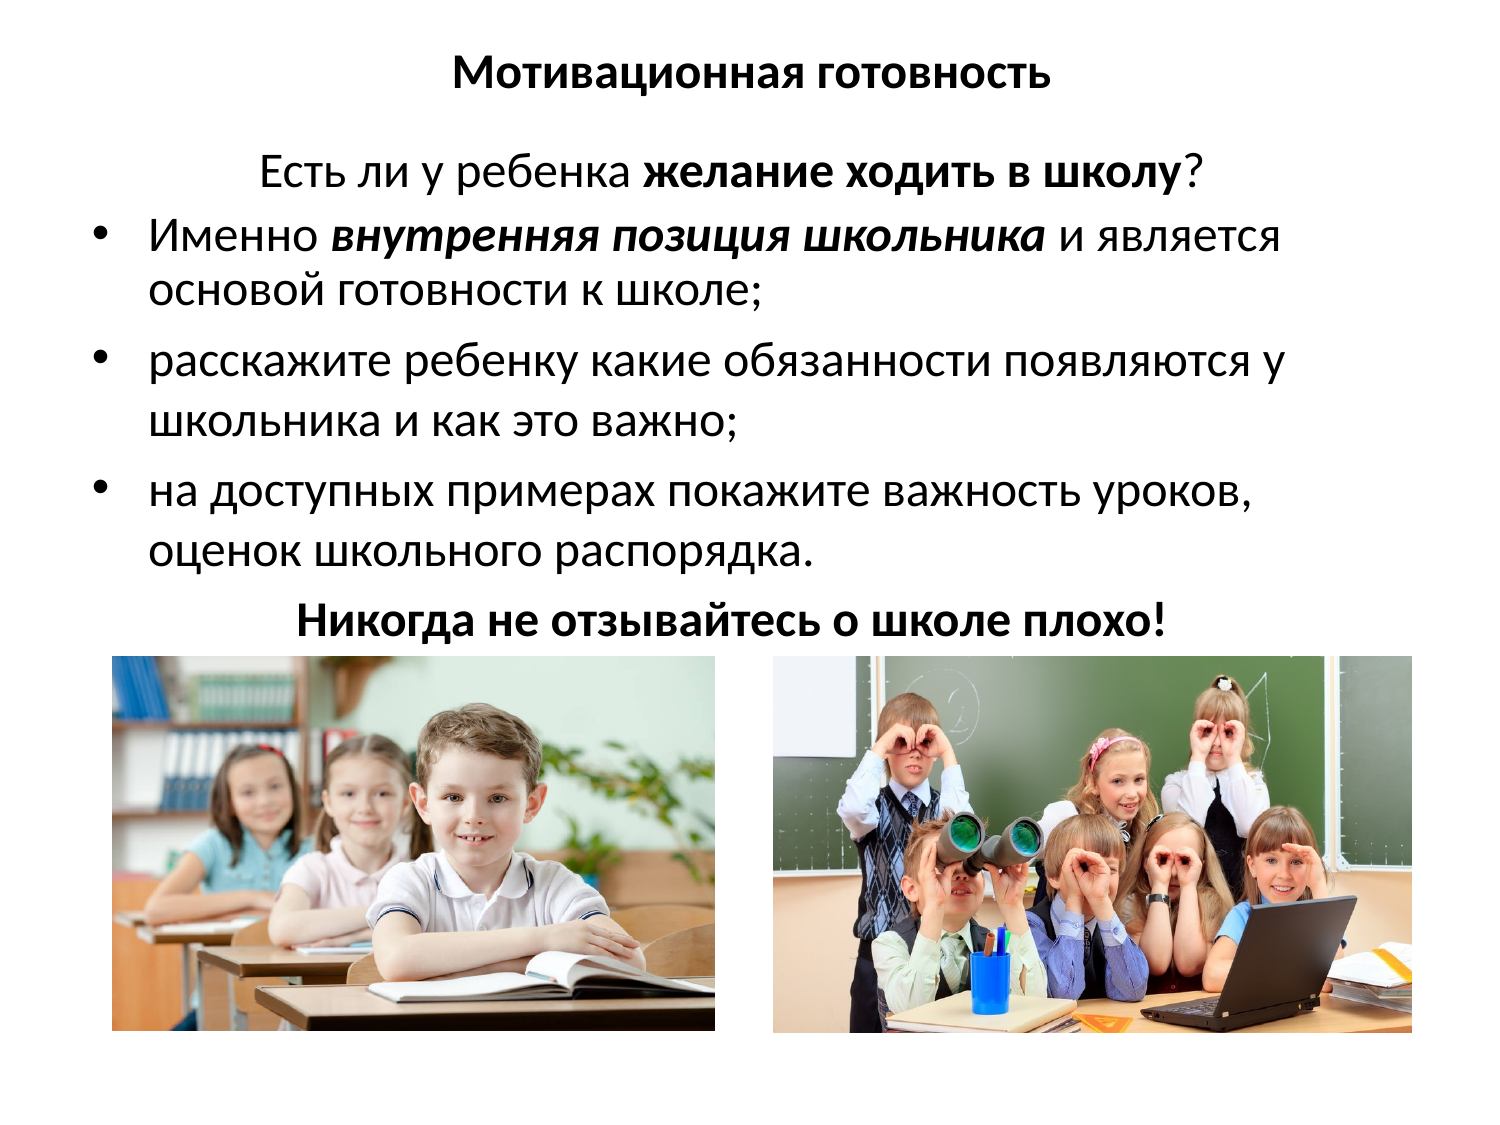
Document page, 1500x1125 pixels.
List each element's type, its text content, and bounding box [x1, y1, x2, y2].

list Есть ли у ребенка желание ходить в школу? Именно внутренняя позиция школьника и является основой готовности к школе; расскажите ребенку какие обязанности появляются у школьника и как это важно; на доступных примерах покажите важность уроков, оценок школьного распорядка. Никогда не отзывайтесь о школе плохо! [76, 136, 1389, 658]
picture [111, 656, 716, 1031]
picture [773, 656, 1412, 1033]
title Мотивационная готовность [76, 0, 1428, 138]
